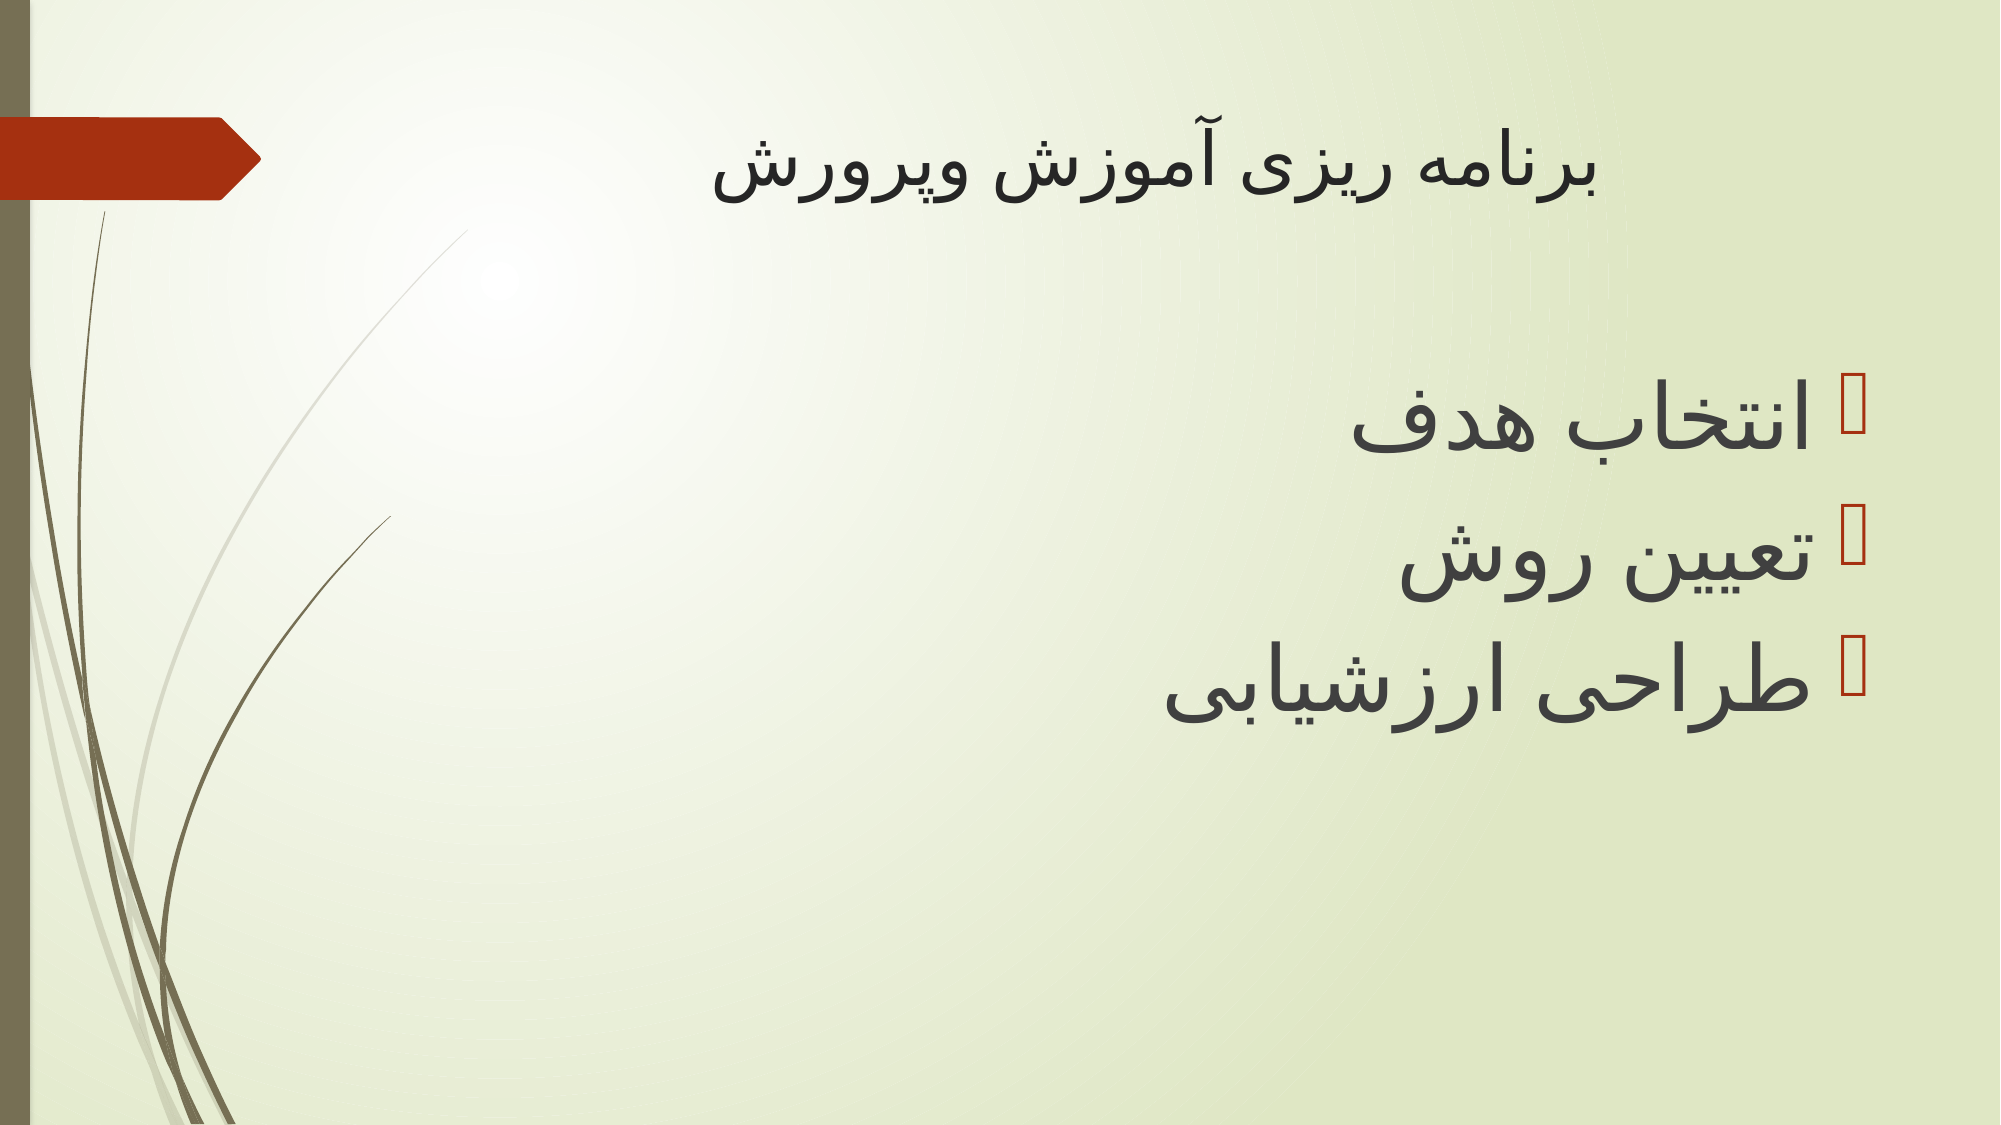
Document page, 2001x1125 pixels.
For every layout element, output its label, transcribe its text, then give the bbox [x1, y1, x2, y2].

title برنامه ریزی آموزش وپرورش [425, 102, 1888, 313]
list انتخاب هدف تعیین روش طراحی ارزشیابی [424, 350, 1888, 970]
